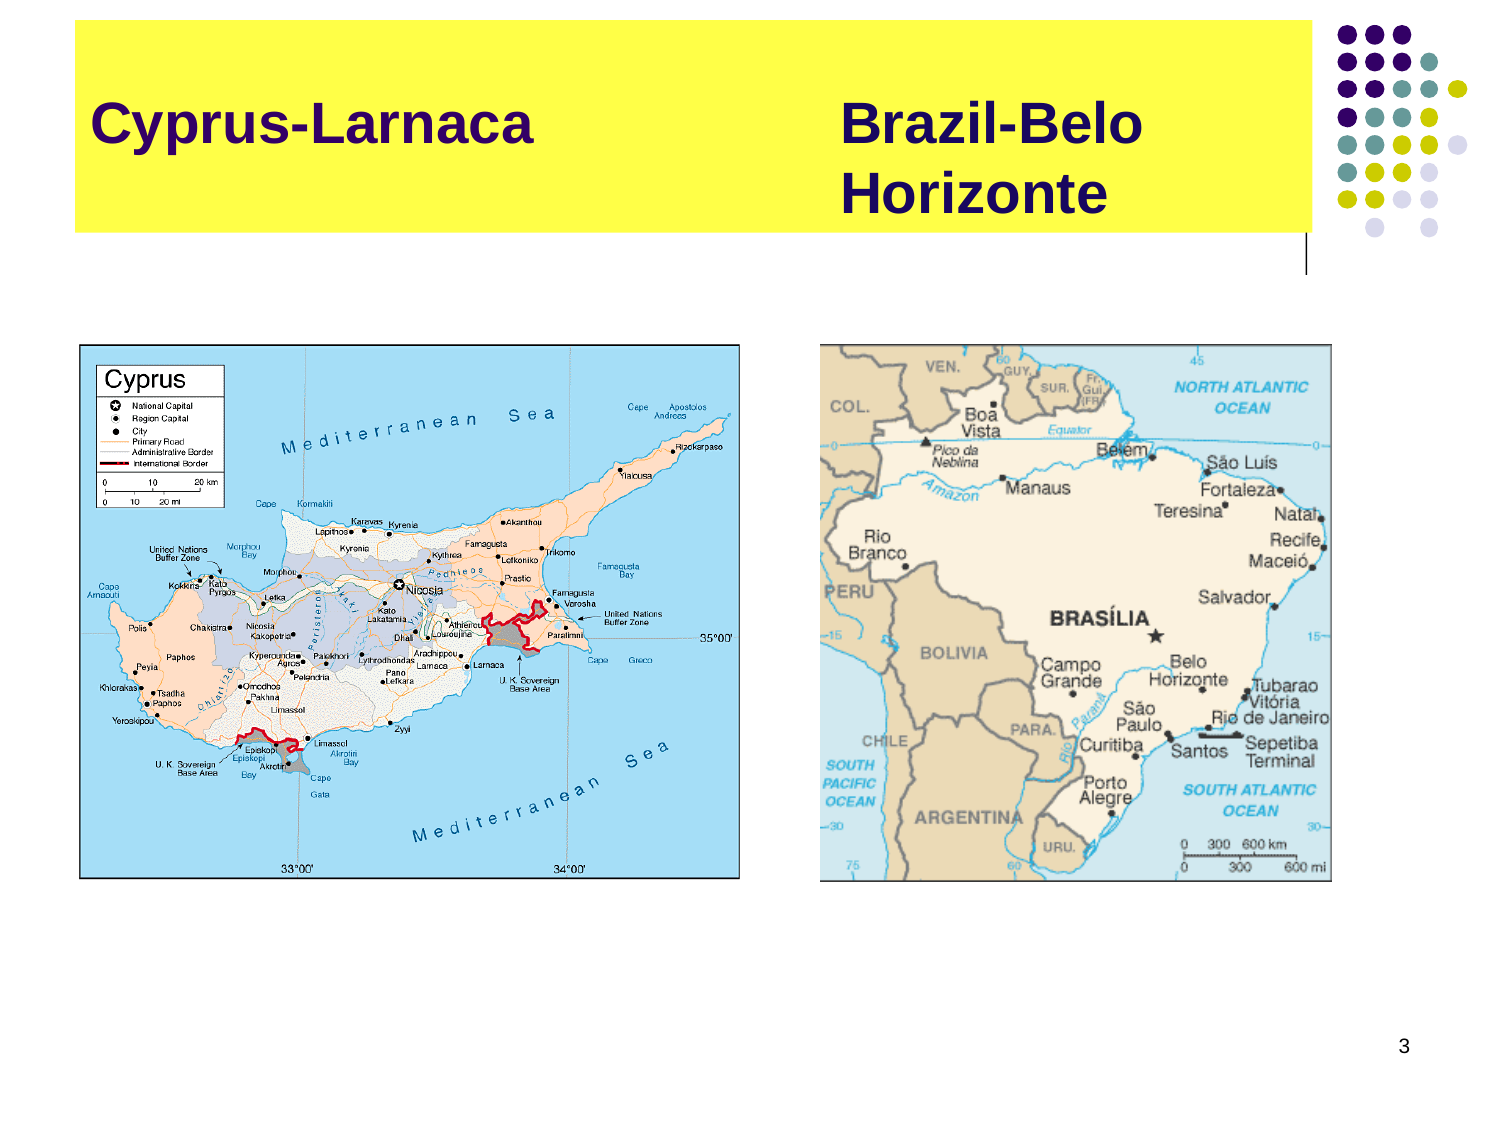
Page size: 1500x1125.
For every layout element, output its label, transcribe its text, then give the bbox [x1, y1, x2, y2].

title Cyprus-Larnaca Brazil-Belo Horizonte [75, 20, 1313, 233]
slide_number 3 [1074, 1024, 1426, 1101]
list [76, 344, 740, 894]
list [820, 343, 1332, 882]
